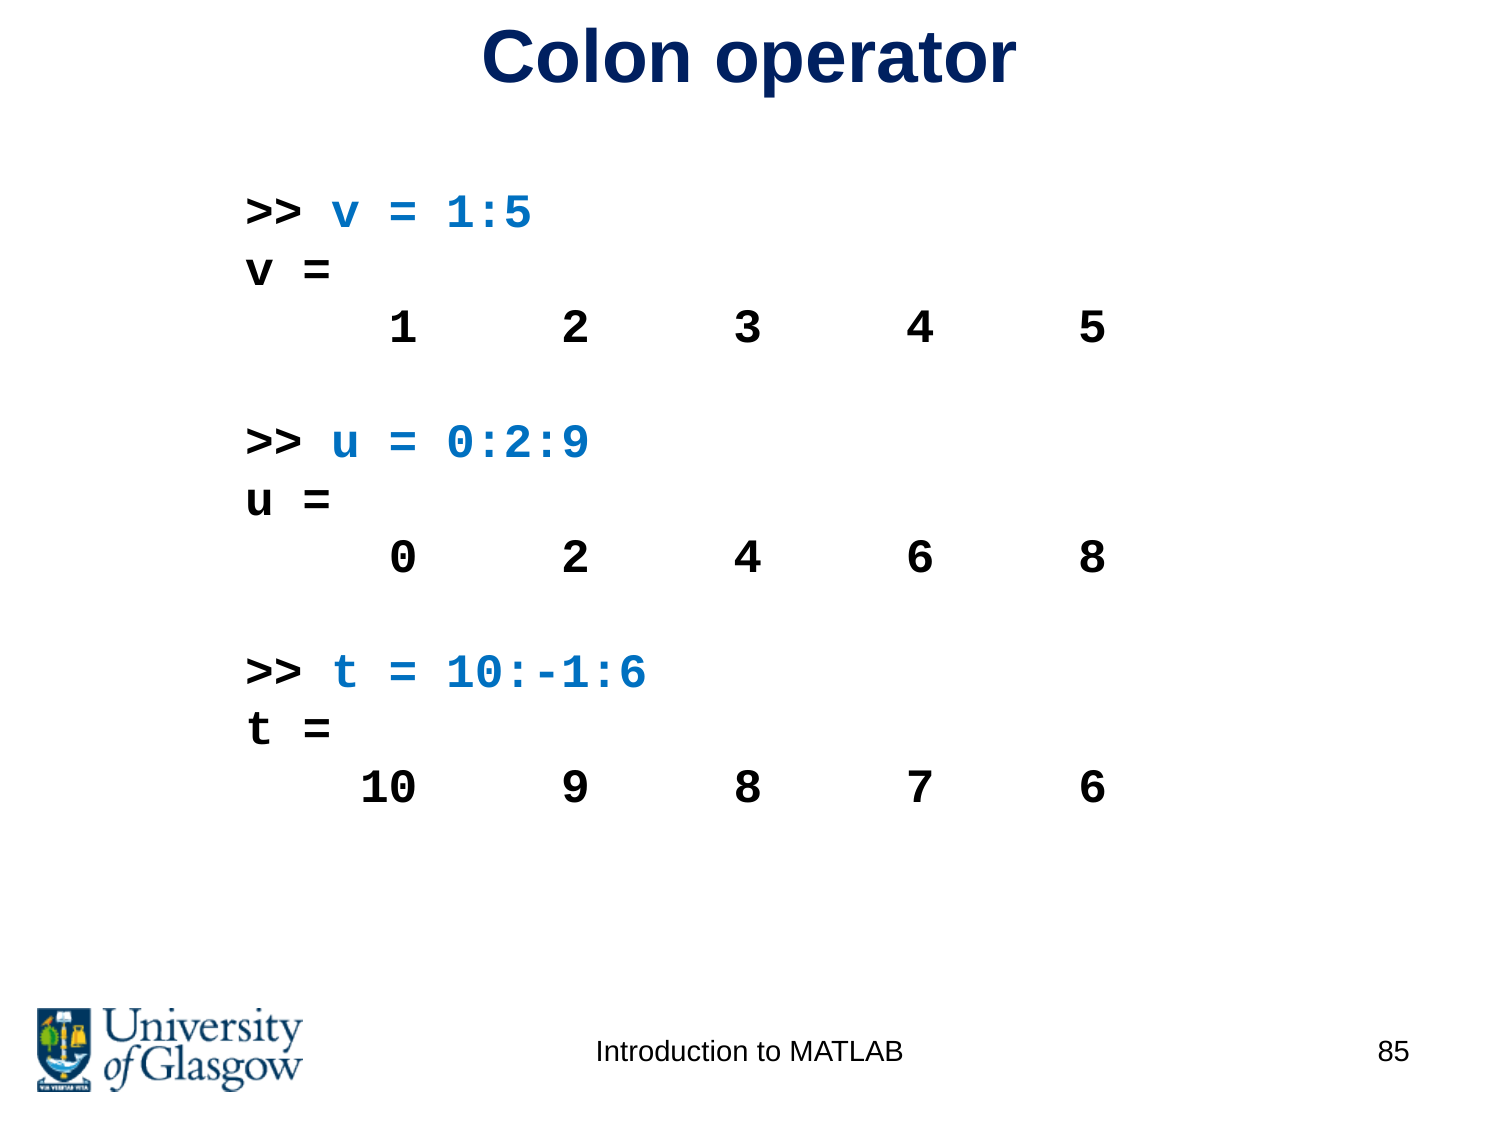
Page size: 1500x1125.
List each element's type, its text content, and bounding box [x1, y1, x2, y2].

picture [37, 1008, 303, 1092]
text_box >> v = 1:5 v = 1 2 3 4 5 >> u = 0:2:9 u = 0 2 4 6 8 >> t = 10:-1:6 t = 10 9 8 7 6 [230, 172, 1353, 820]
title Colon operator [0, 0, 1500, 138]
slide_number 85 [1074, 1024, 1425, 1103]
footer Introduction to MATLAB [512, 1024, 988, 1103]
